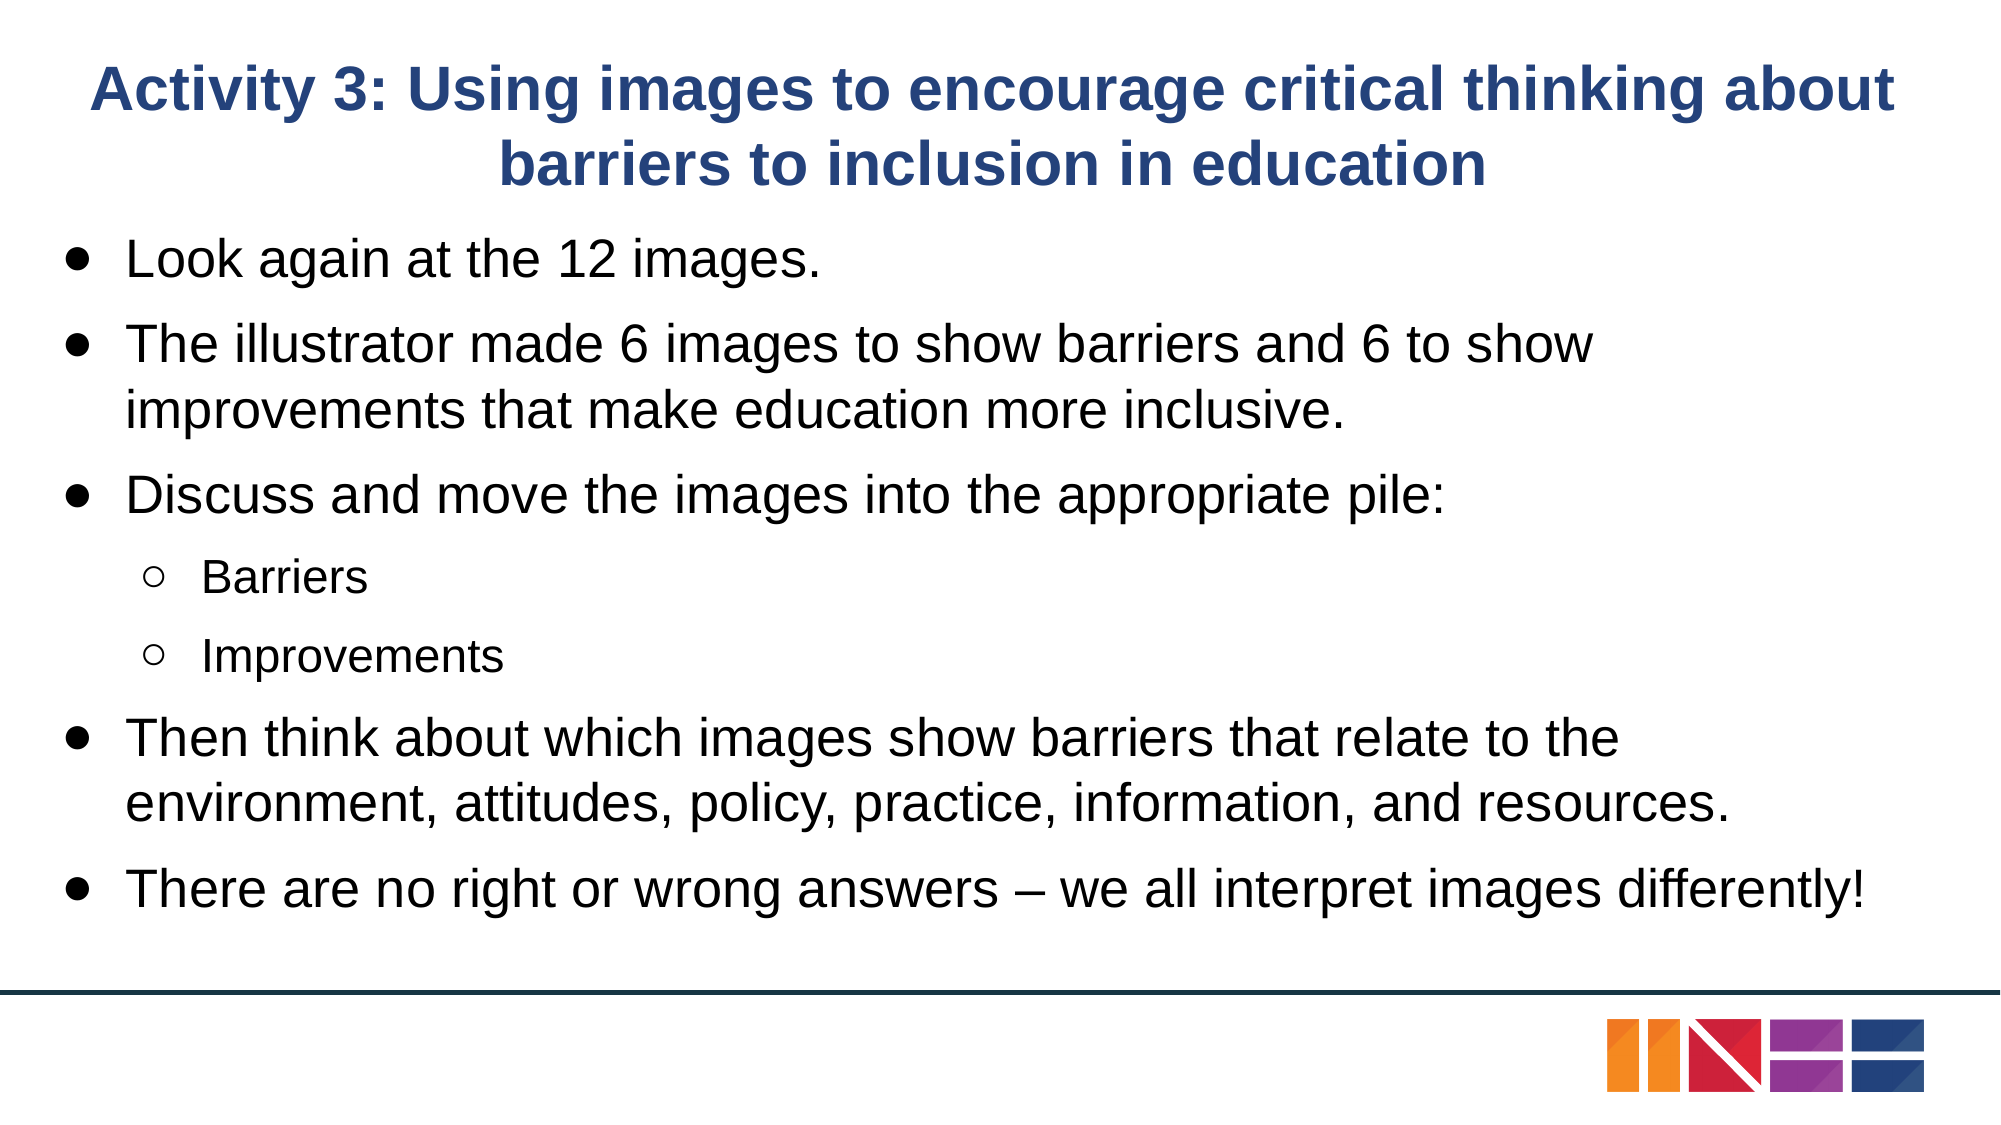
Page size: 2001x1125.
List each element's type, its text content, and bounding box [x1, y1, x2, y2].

picture [1607, 1019, 1924, 1092]
title Activity 3: Using images to encourage critical thinking about barriers to inclusion in education [31, 28, 1957, 145]
list Look again at the 12 images. The illustrator made 6 images to show barriers and 6 to show improvements that make education more inclusive. Discuss and move the images into the appropriate pile: Barriers Improvements Then think about which images show barriers that relate to the environment, attitudes, policy, practice, information, and resources. There are no right or wrong answers – we all interpret images differently! [31, 203, 1971, 954]
